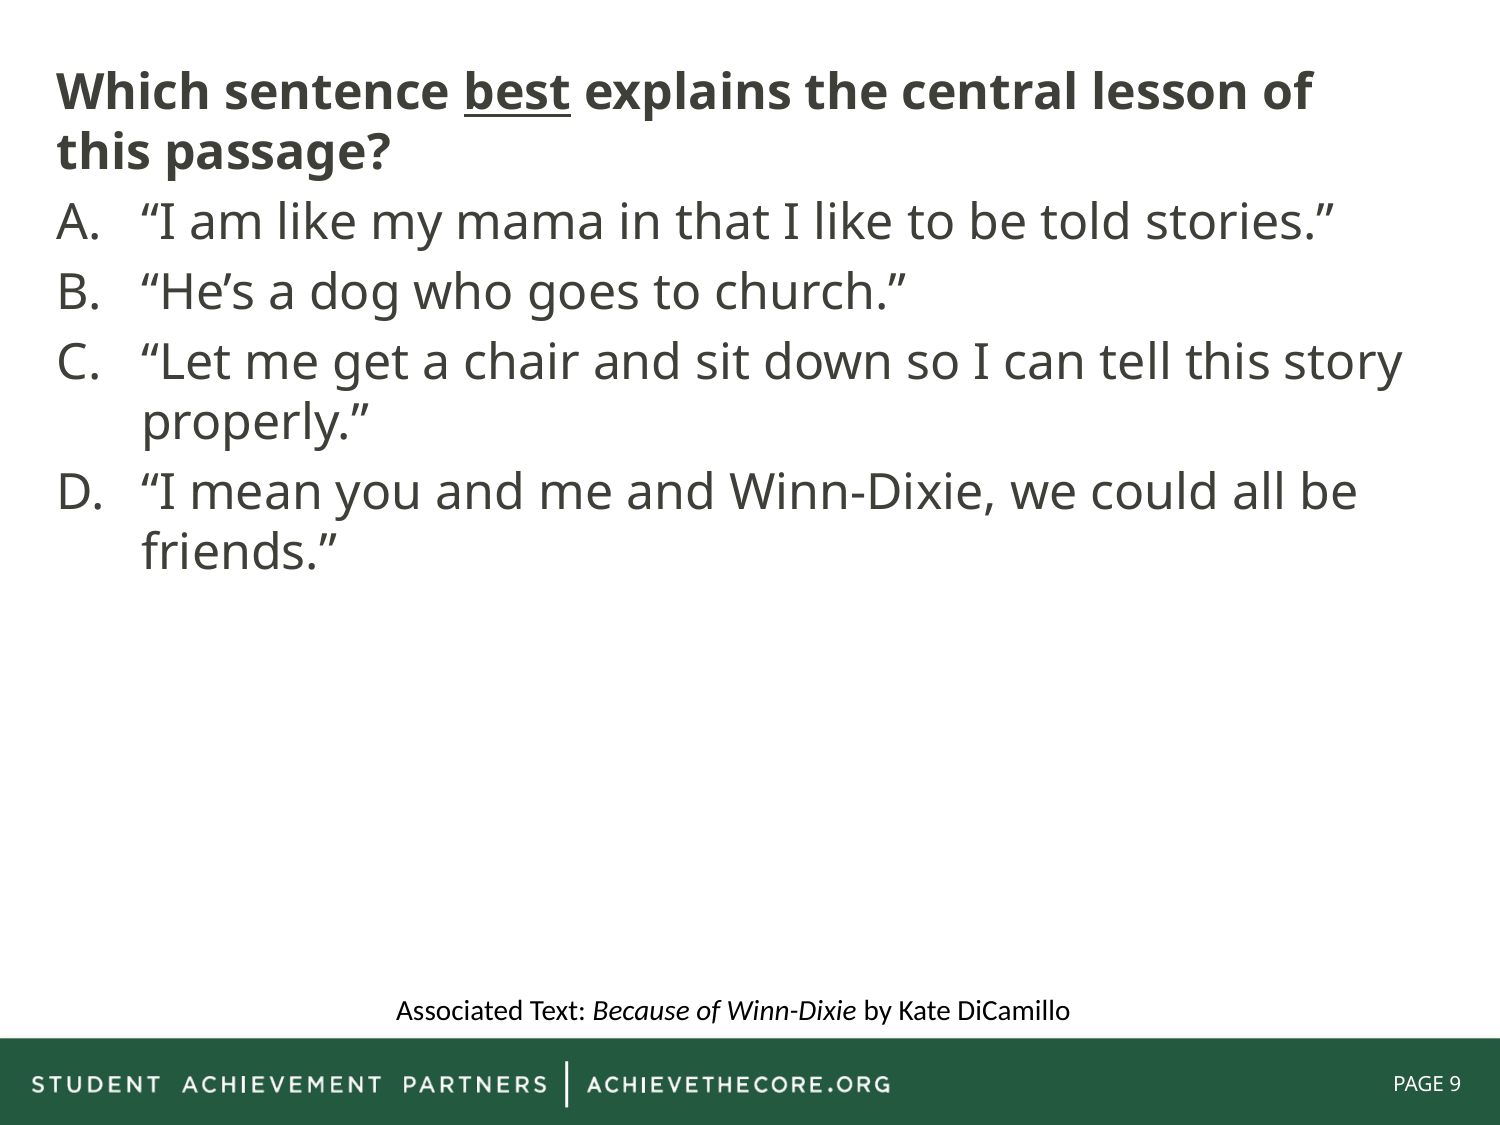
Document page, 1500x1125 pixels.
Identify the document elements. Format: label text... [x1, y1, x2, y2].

text_box Associated Text: Because of Winn-Dixie by Kate DiCamillo [41, 984, 1425, 1034]
list Which sentence best explains the central lesson of this passage? “I am like my mama in that I like to be told stories.” “He’s a dog who goes to church.” “Let me get a chair and sit down so I can tell this story properly.” “I mean you and me and Winn-Dixie, we could all be friends.” [41, 52, 1425, 829]
text_box [56, 52, 1425, 218]
